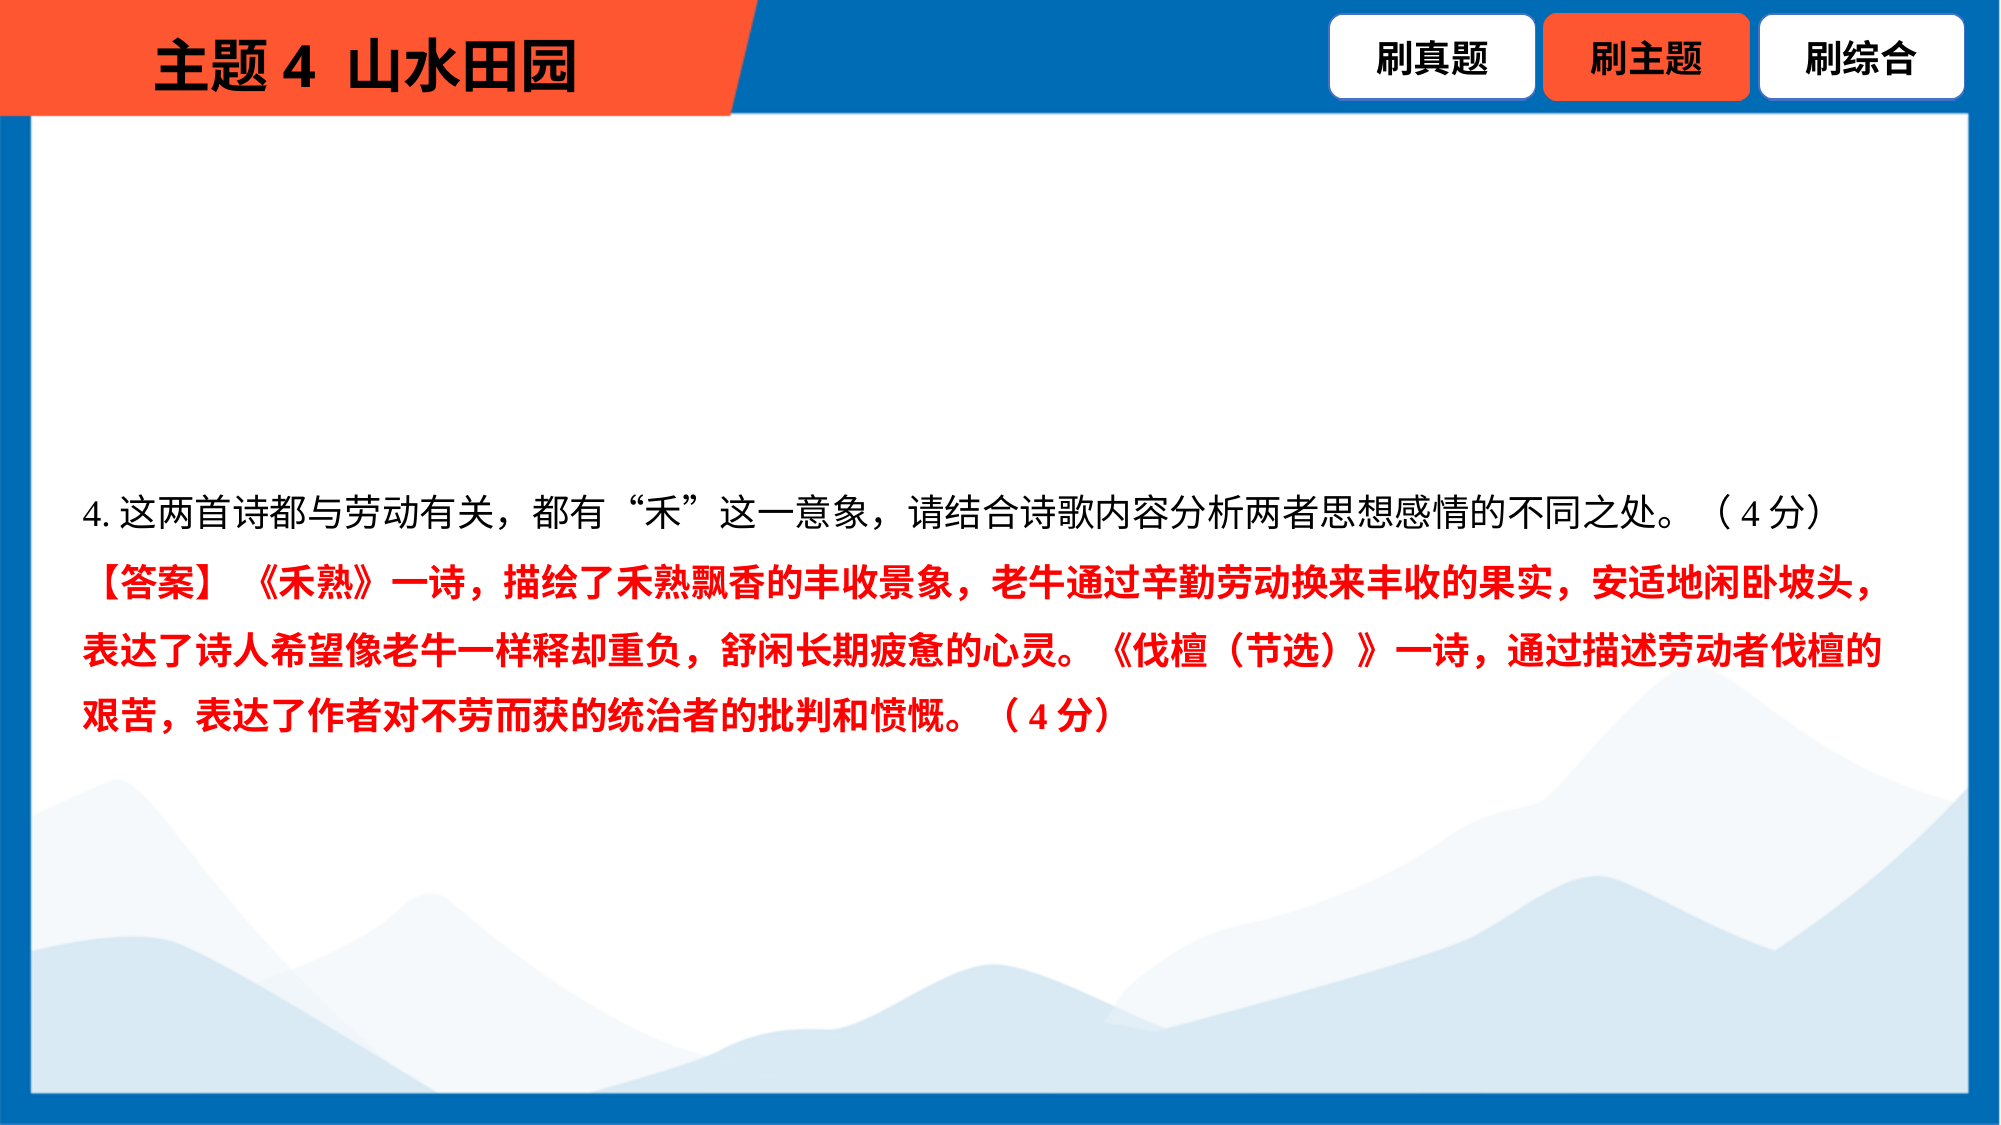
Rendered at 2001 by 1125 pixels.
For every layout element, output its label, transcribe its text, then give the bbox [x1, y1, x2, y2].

text_box 4.这两首诗都与劳动有关，都有“禾”这一意象，请结合诗歌内容分析两者思想感情的不同之处。（4分） [82, 469, 1917, 528]
picture [0, 0, 2000, 1125]
text_box 【答案】 《禾熟》一诗，描绘了禾熟飘香的丰收景象，老牛通过辛勤劳动换来丰收的果实，安适地闲卧坡头， 表达了诗人希望像老牛一样释却重负，舒闲长期疲惫的心灵。《伐檀（节选）》一诗，通过描述劳动者伐檀的 艰苦，表达了作者对不劳而获的统治者的批判和愤慨。（4分） [82, 534, 1917, 731]
